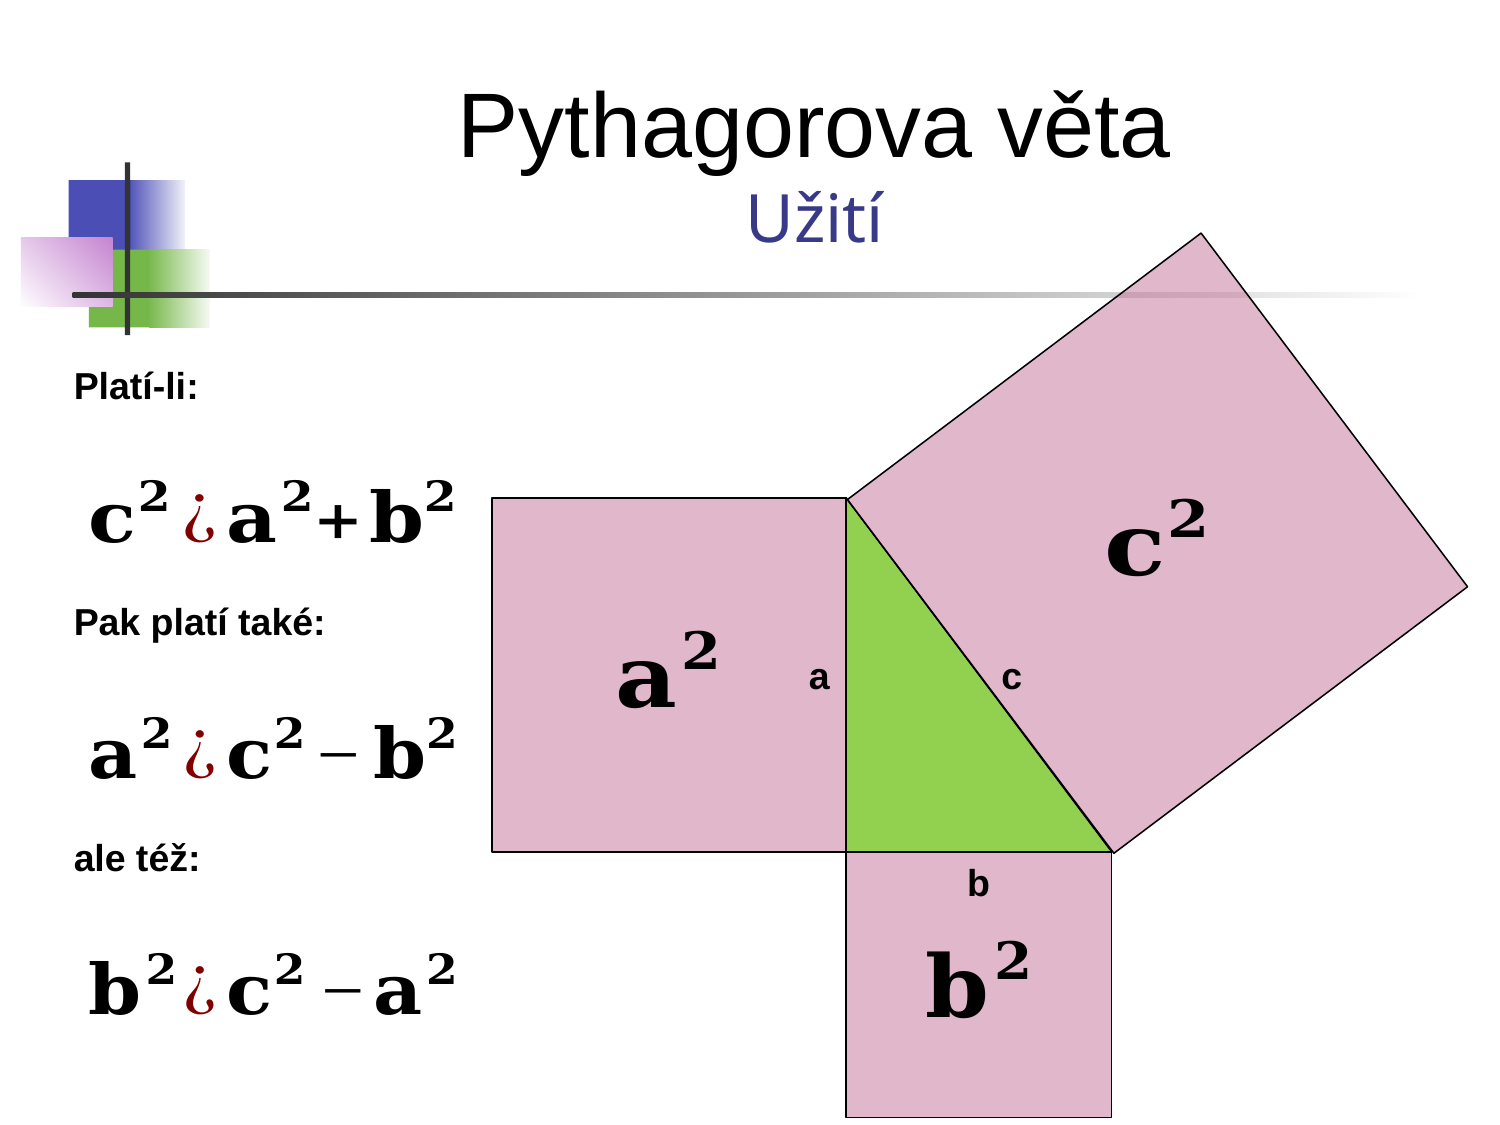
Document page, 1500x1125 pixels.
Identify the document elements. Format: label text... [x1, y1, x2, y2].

text_box [847, 233, 1468, 854]
text_box a [794, 644, 848, 705]
text_box ale též: [59, 826, 414, 887]
text_box c [986, 644, 1040, 705]
text_box Pak platí také: [59, 590, 414, 651]
text_box Platí-li: [58, 354, 225, 414]
text_box [847, 501, 1111, 851]
text_box [491, 497, 847, 853]
text_box b [952, 851, 1006, 912]
text_box Pythagorova věta Užití [206, 58, 1424, 263]
text_box [845, 851, 1112, 1118]
